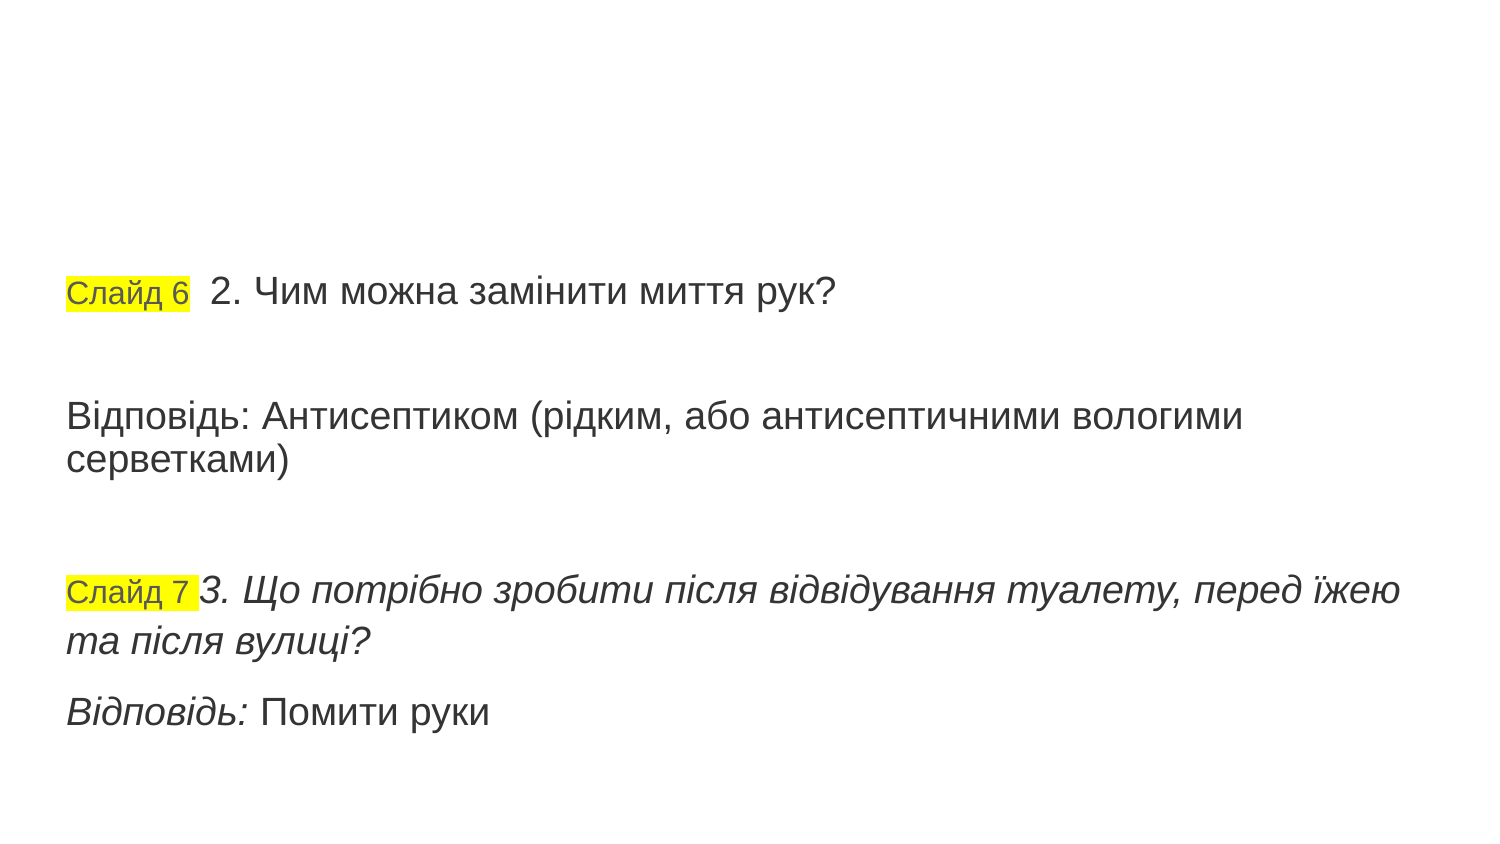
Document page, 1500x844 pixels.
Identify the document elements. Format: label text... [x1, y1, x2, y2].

list Слайд 6 2. Чим можна замінити миття рук? Відповідь: Антисептиком (рідким, або антисептичними вологими серветками) Слайд 7 3. Що потрібно зробити після відвідування туалету, перед їжею та після вулиці? Відповідь: Помити руки [51, 189, 1449, 750]
